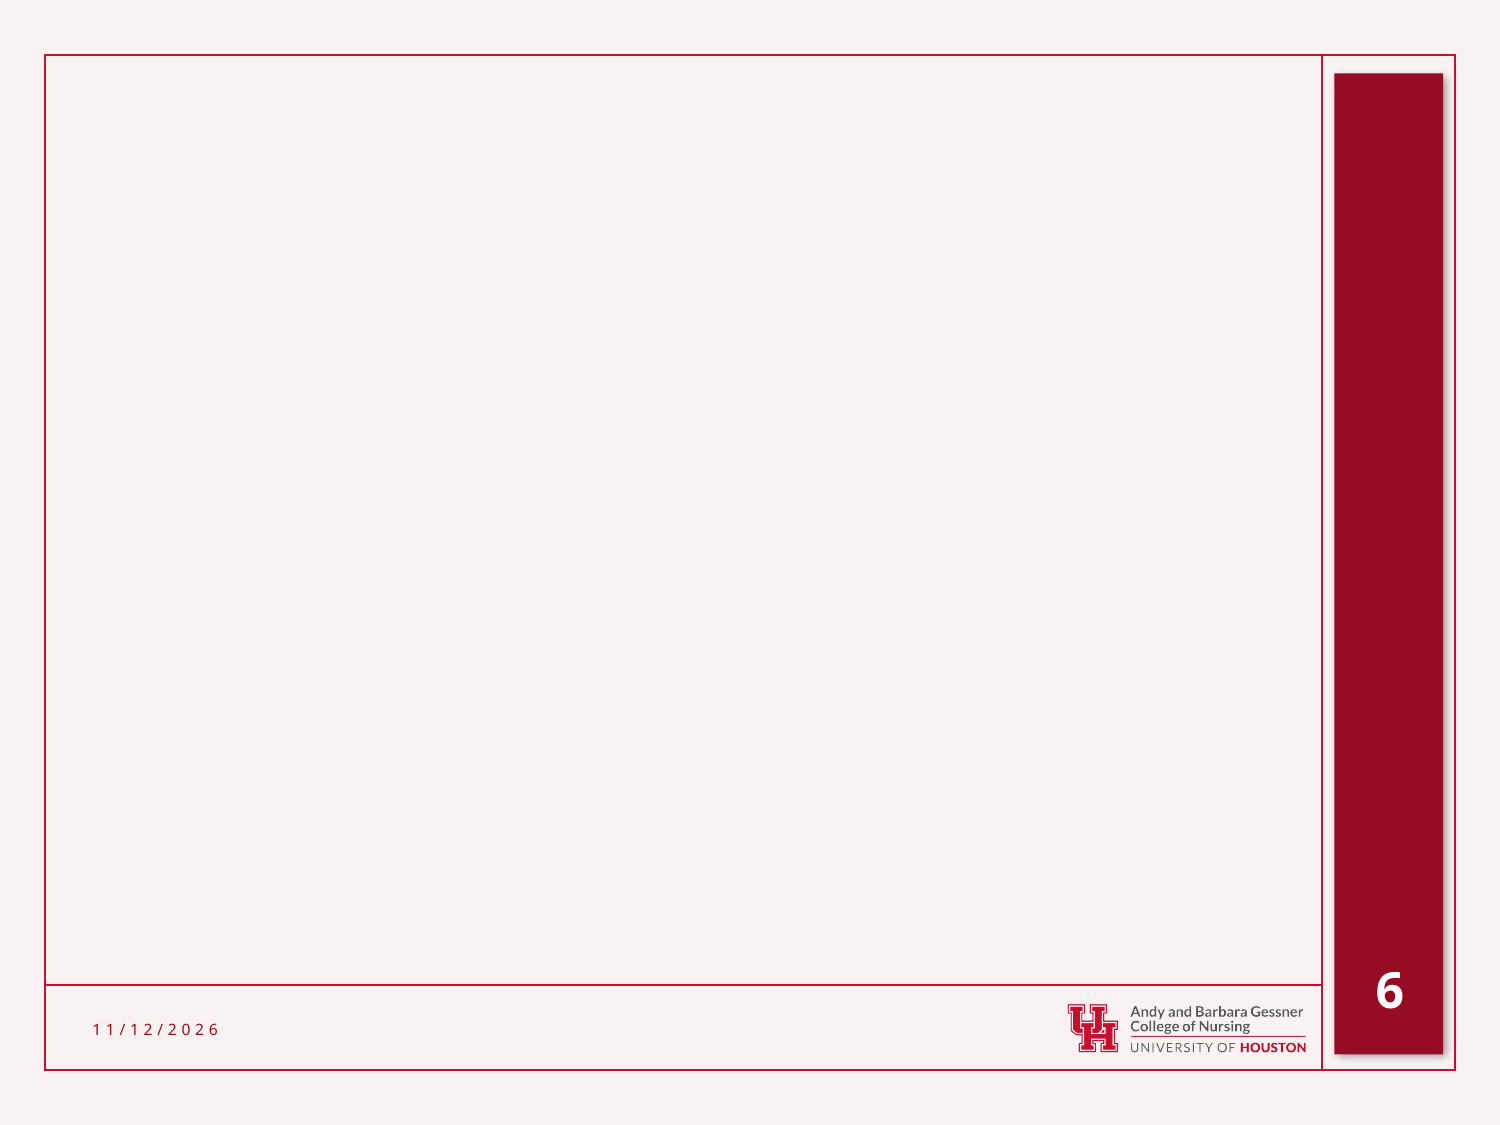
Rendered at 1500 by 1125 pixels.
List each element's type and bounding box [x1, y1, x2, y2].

picture [1063, 992, 1331, 1065]
slide_number [77, 1007, 466, 1055]
